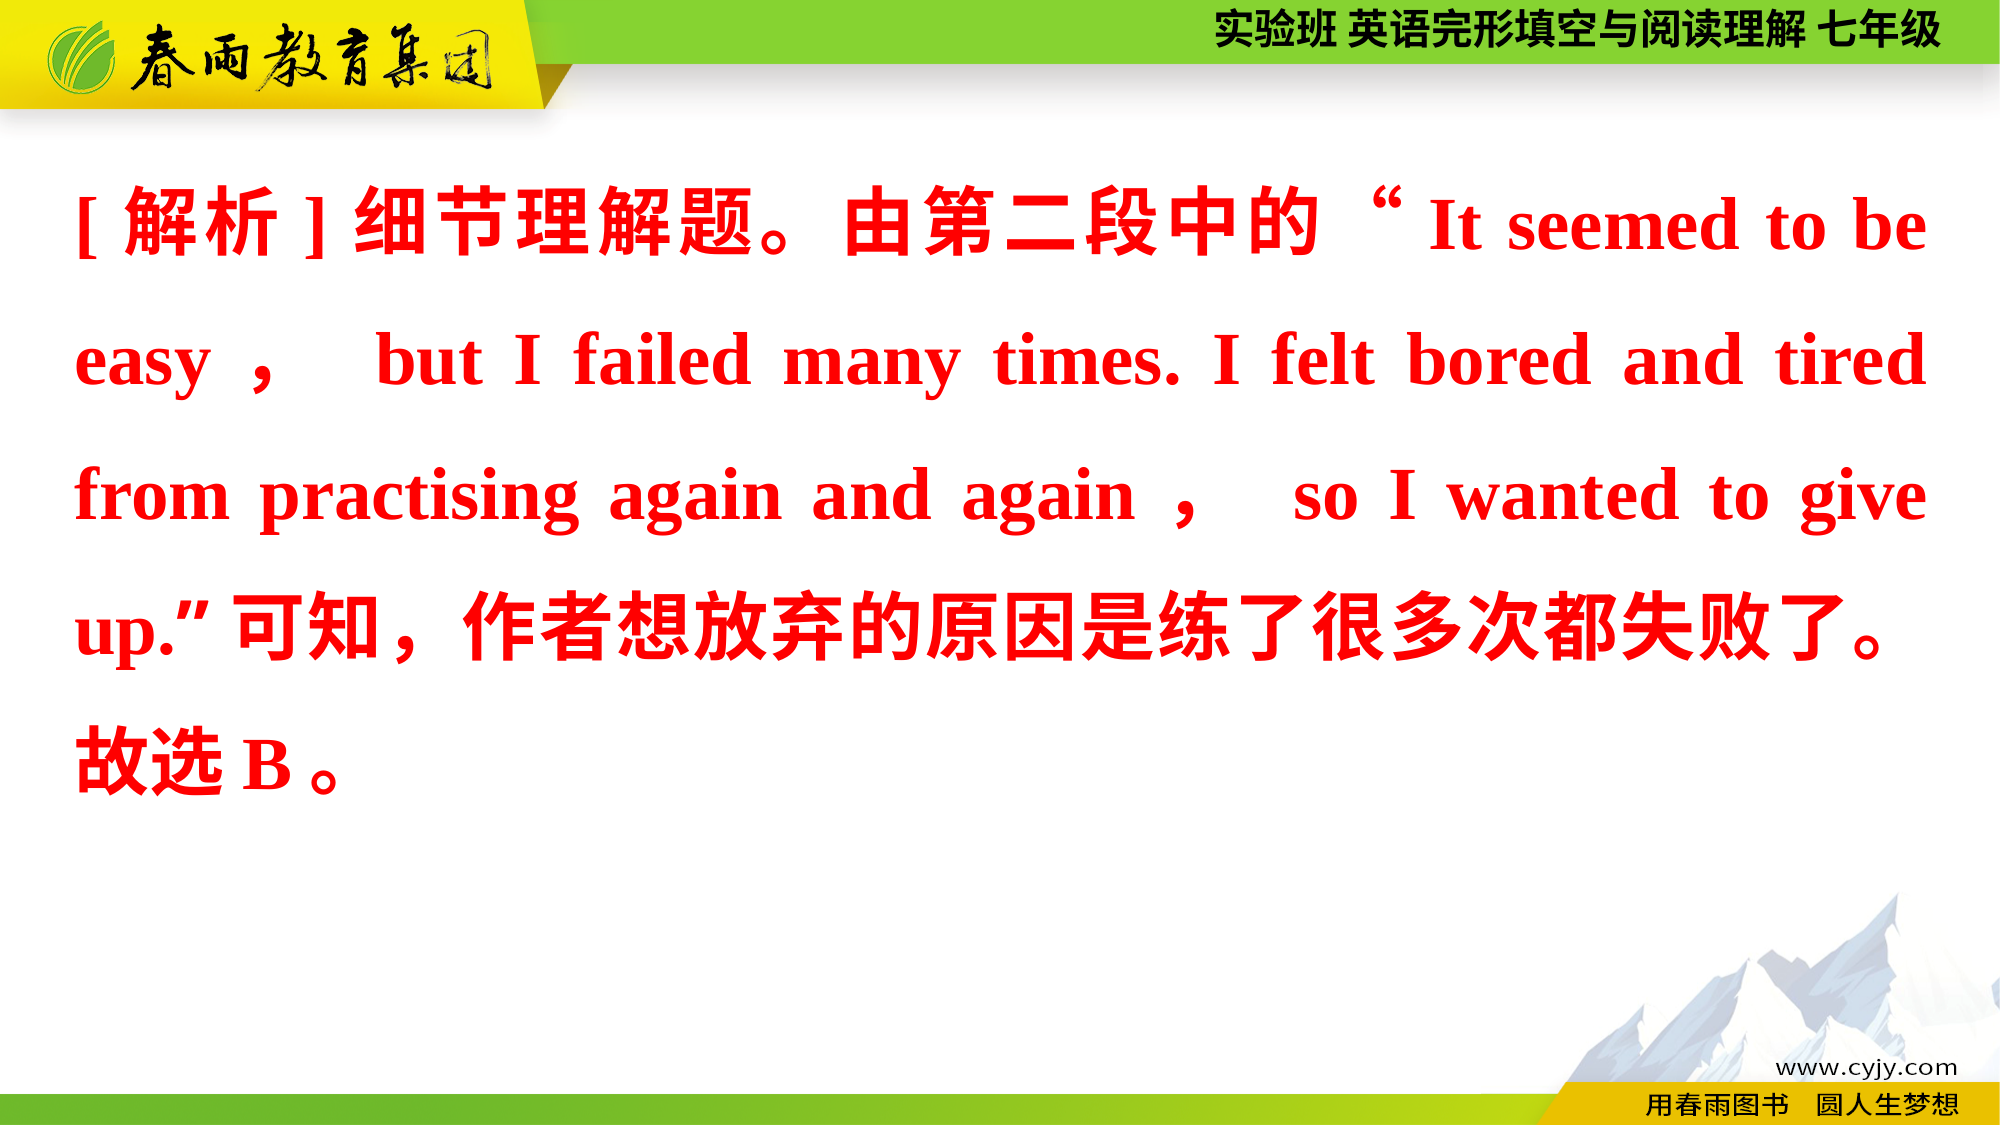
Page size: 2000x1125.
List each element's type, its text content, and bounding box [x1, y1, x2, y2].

list [解析]细节理解题。由第二段中的“It seemed to be easy， but I failed many times. I felt bored and tired from practising again and again， so I wanted to give up.”可知，作者想放弃的原因是练了很多次都失败了。故选B。 [59, 122, 1944, 819]
picture [0, 0, 2000, 1125]
